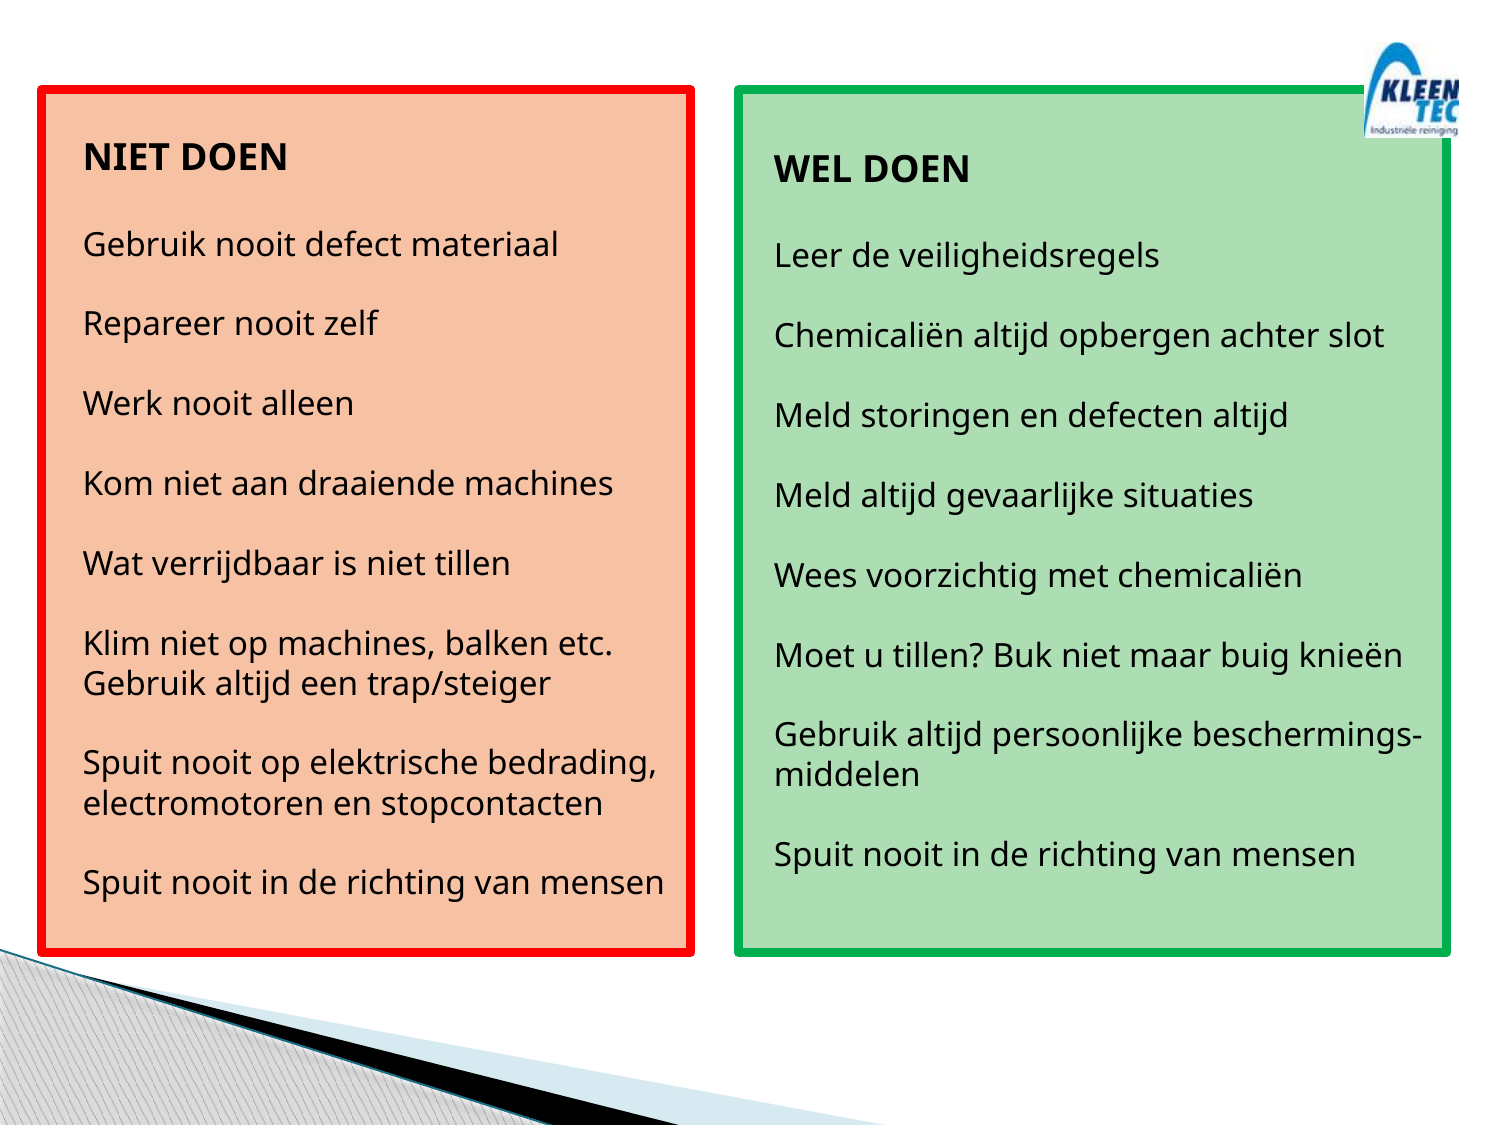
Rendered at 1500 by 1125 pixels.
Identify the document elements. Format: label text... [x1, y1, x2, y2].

text_box [734, 85, 1451, 957]
text_box NIET DOEN Gebruik nooit defect materiaal Repareer nooit zelf Werk nooit alleen Kom niet aan draaiende machines Wat verrijdbaar is niet tillen Klim niet op machines, balken etc. Gebruik altijd een trap/steiger Spuit nooit op elektrische bedrading, electromotoren en stopcontacten Spuit nooit in de richting van mensen [67, 125, 682, 954]
text_box WEL DOEN Leer de veiligheidsregels Chemicaliën altijd opbergen achter slot Meld storingen en defecten altijd Meld altijd gevaarlijke situaties Wees voorzichtig met chemicaliën Moet u tillen? Buk niet maar buig knieën Gebruik altijd persoonlijke beschermings- middelen Spuit nooit in de richting van mensen [759, 137, 1439, 926]
picture [1363, 42, 1459, 138]
text_box [37, 85, 695, 957]
